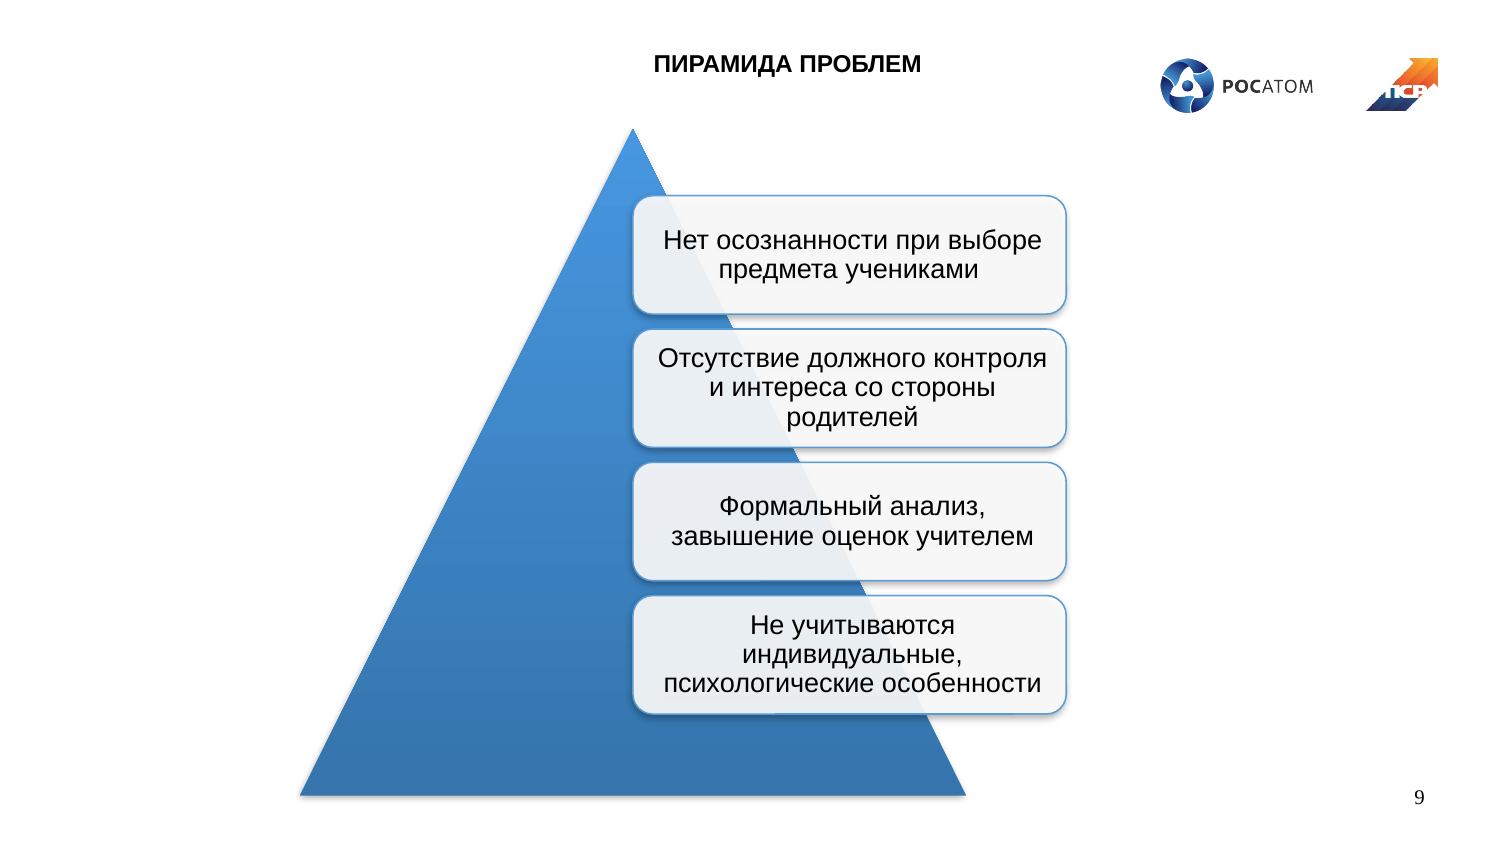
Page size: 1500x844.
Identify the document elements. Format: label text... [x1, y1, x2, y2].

title ПИРАМИДА ПРОБЛЕМ [75, 43, 1500, 115]
slide_number 9 [1399, 776, 1464, 816]
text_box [182, 128, 1184, 796]
